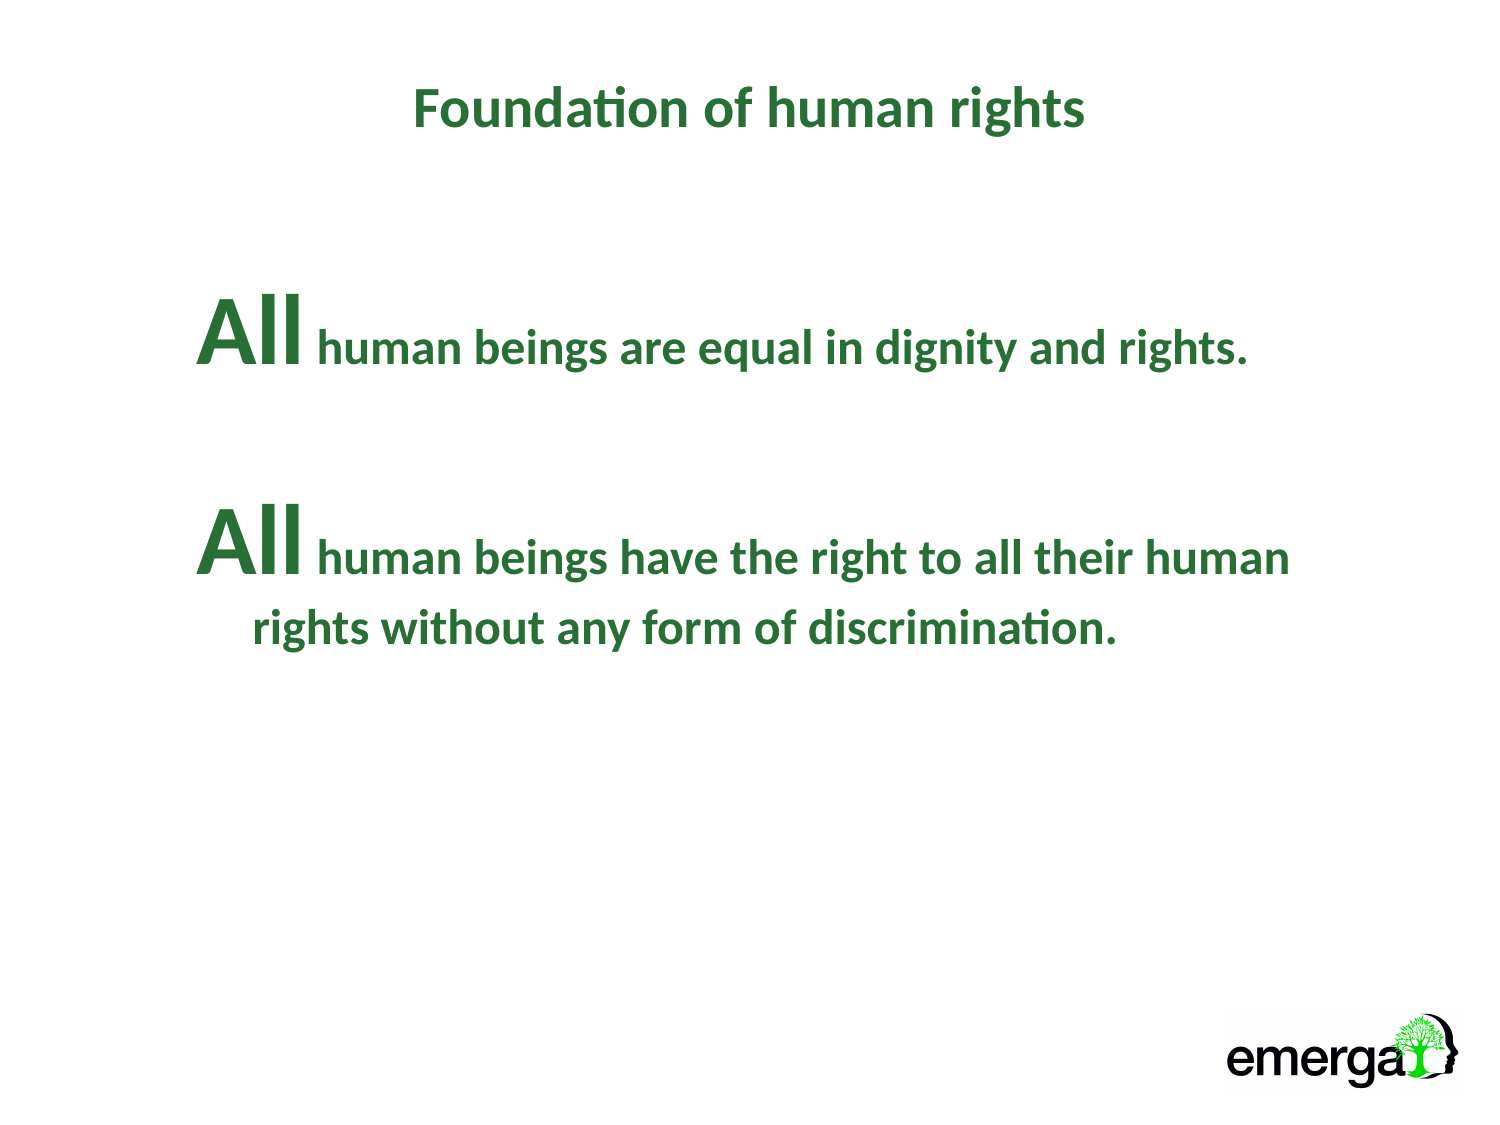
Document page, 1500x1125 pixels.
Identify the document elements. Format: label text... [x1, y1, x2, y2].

picture [1222, 1005, 1462, 1095]
title Foundation of human rights [75, 45, 1425, 233]
list All human beings are equal in dignity and rights. All human beings have the right to all their human rights without any form of discrimination. [180, 257, 1381, 933]
